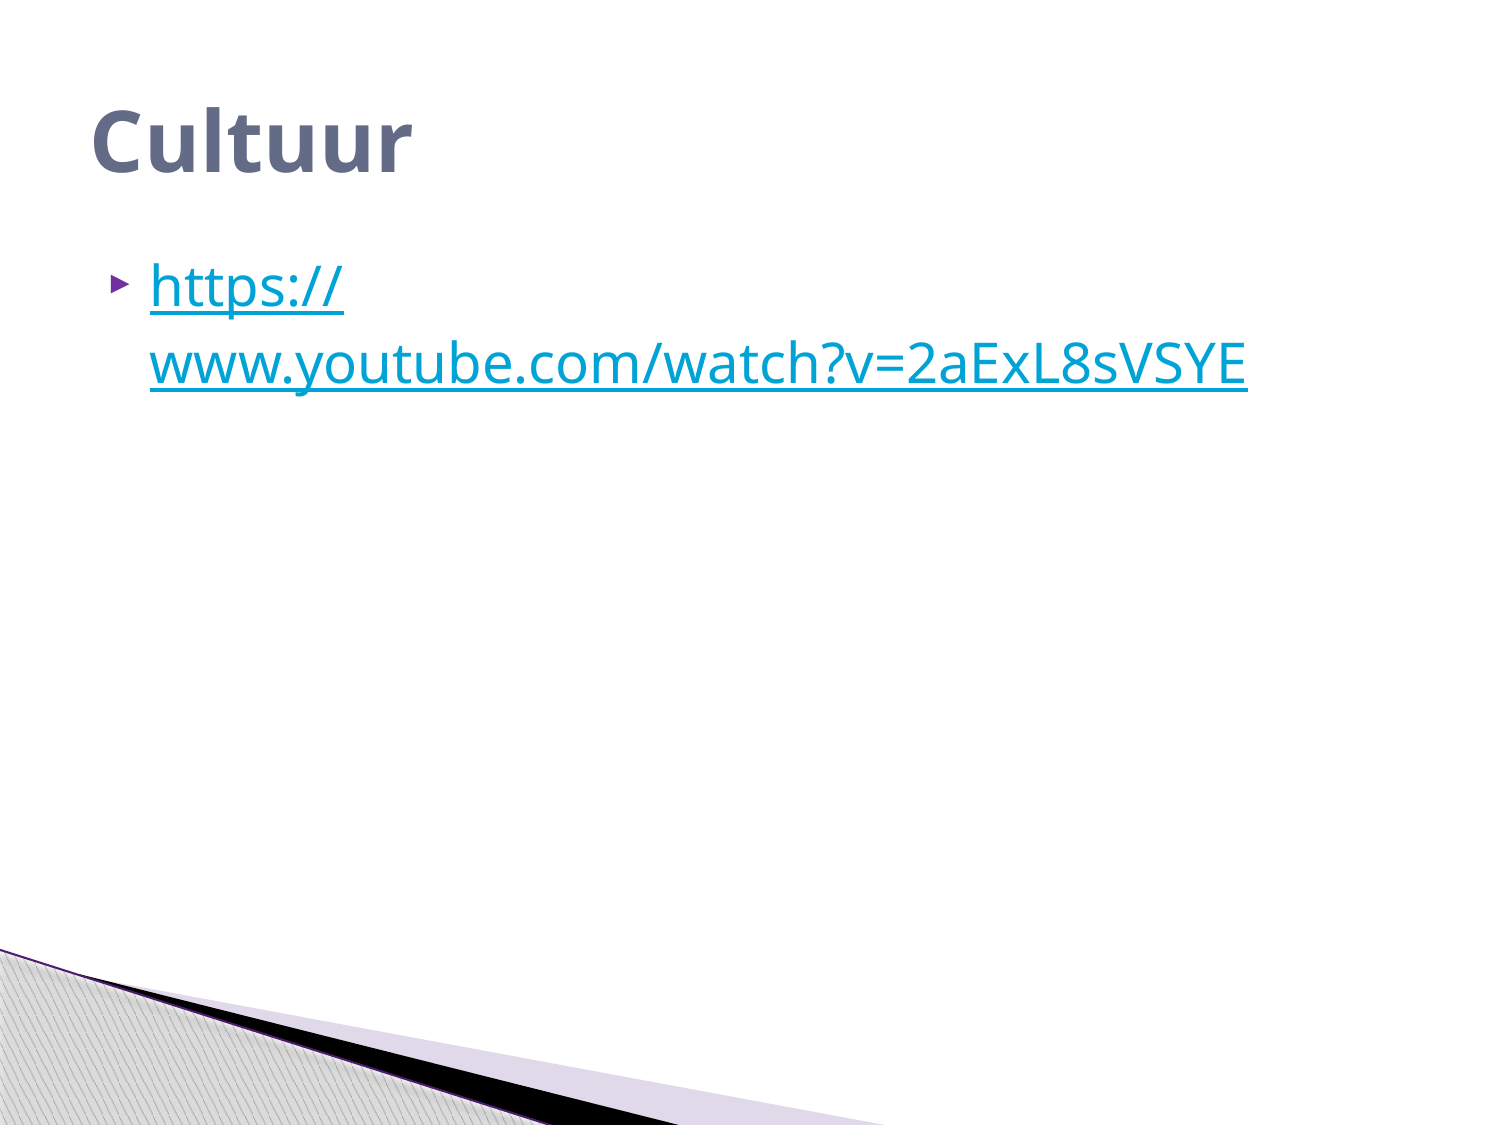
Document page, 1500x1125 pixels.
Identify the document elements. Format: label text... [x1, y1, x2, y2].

title Cultuur [75, 45, 1425, 233]
list https://www.youtube.com/watch?v=2aExL8sVSYE [75, 243, 1425, 986]
